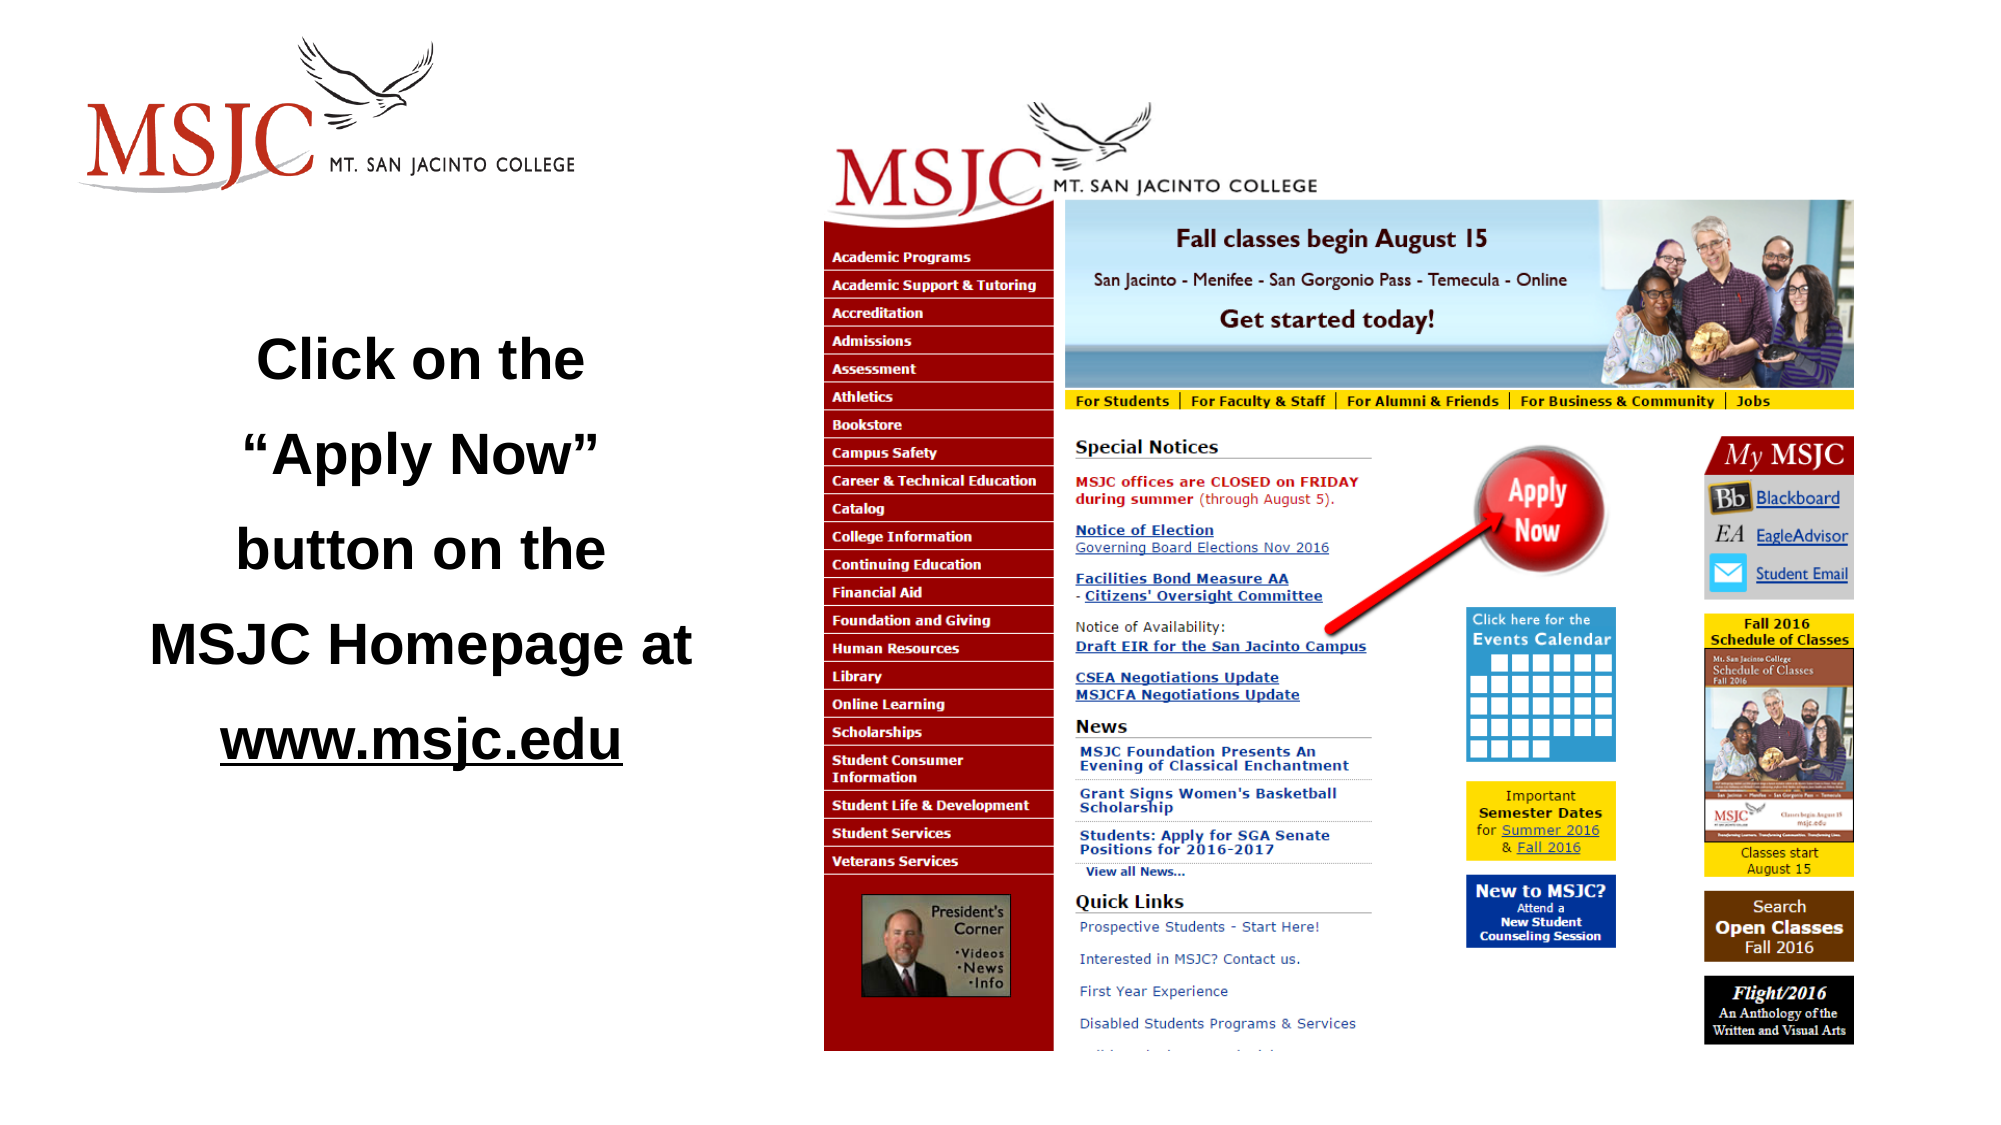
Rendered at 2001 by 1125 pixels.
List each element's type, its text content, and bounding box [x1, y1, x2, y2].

picture [824, 102, 1855, 1052]
text_box Click on the “Apply Now” button on the MSJC Homepage at www.msjc.edu [94, 218, 765, 1019]
picture [77, 36, 576, 193]
